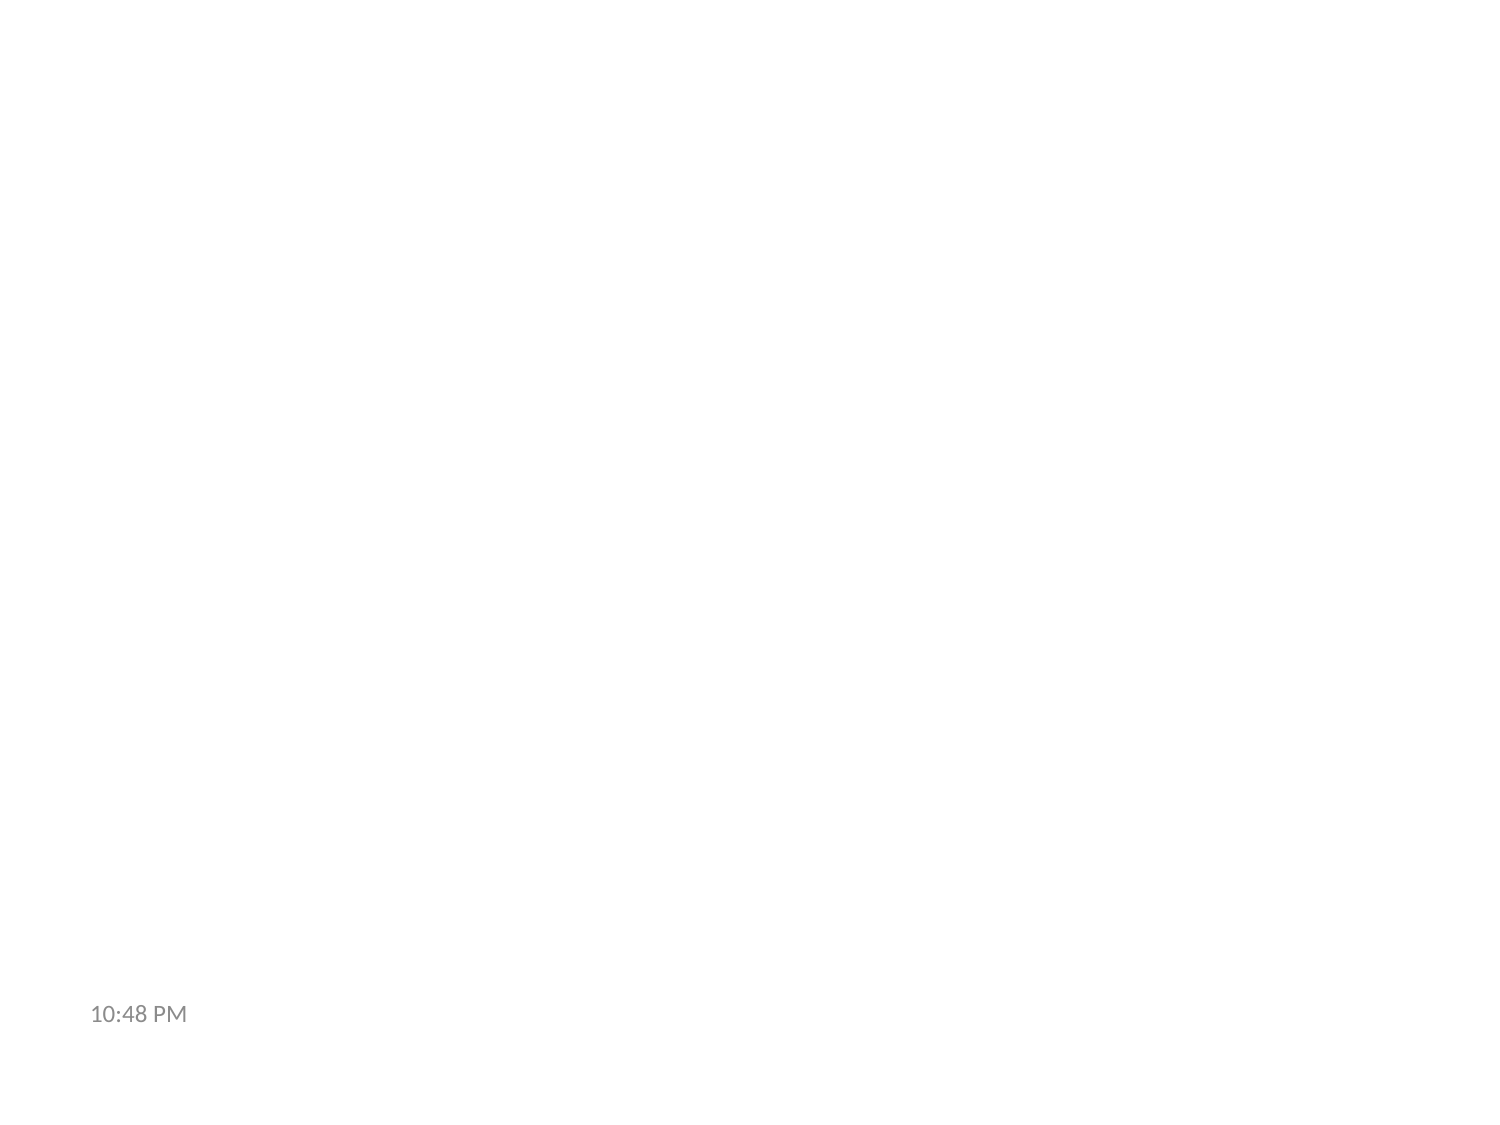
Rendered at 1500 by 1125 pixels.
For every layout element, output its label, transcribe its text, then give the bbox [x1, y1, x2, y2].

text_box 3:35 PM [75, 982, 425, 1043]
